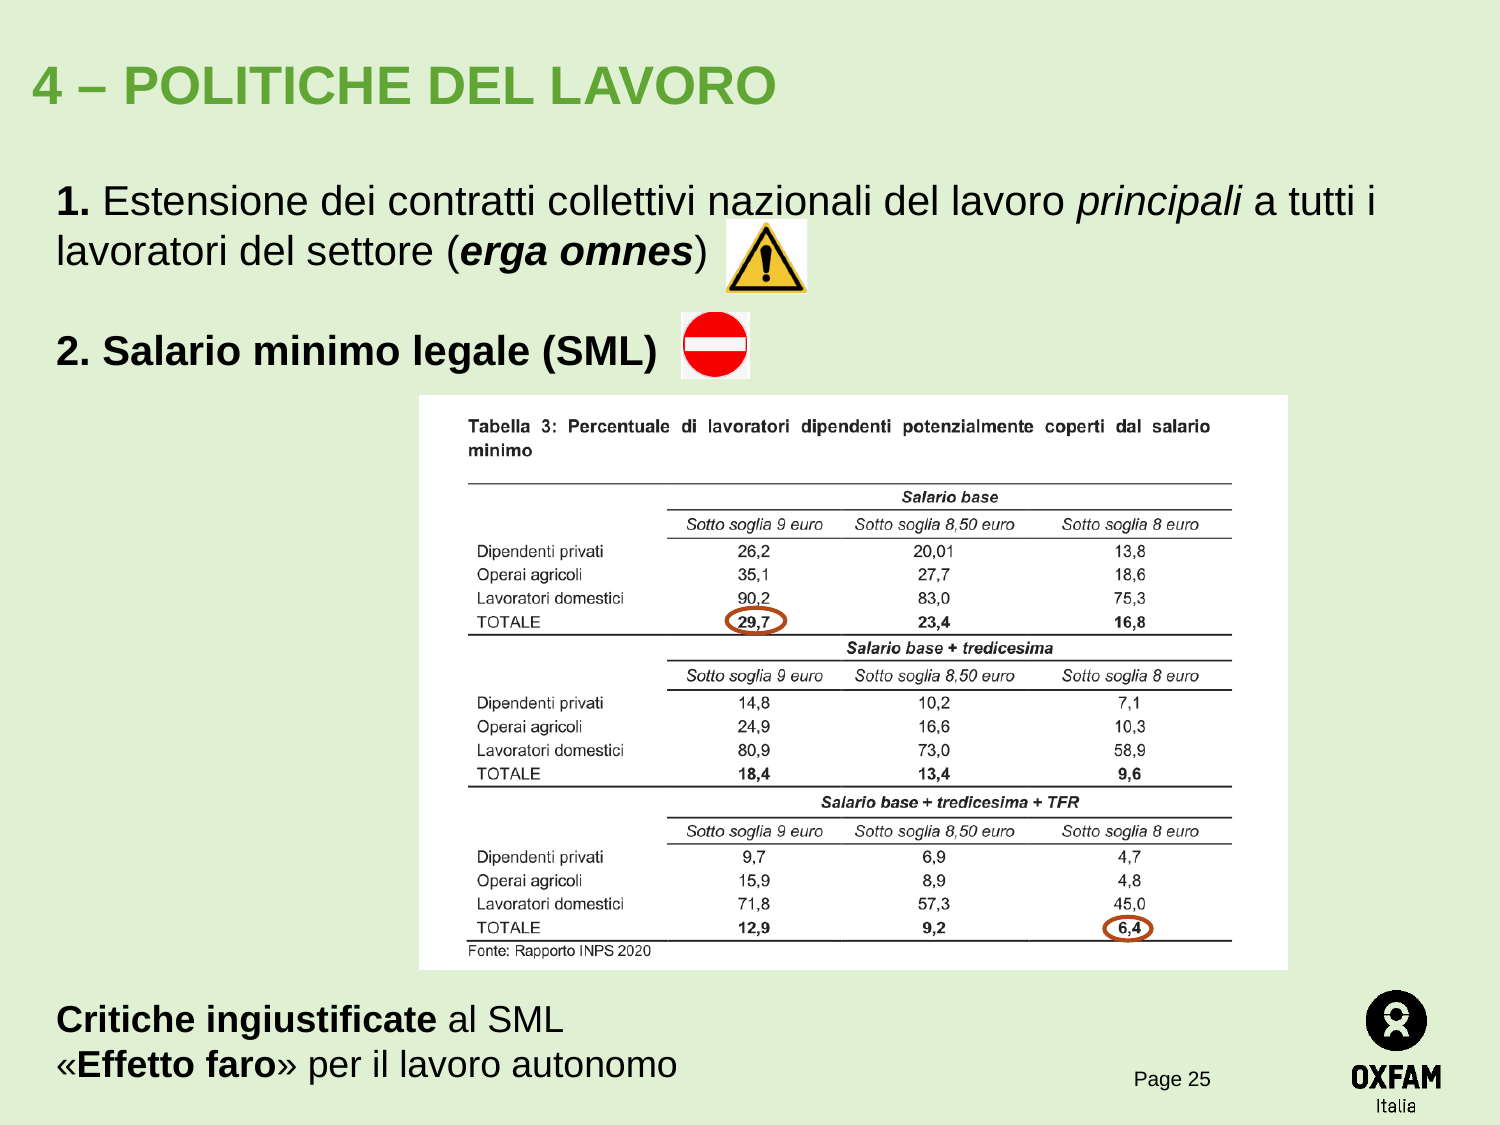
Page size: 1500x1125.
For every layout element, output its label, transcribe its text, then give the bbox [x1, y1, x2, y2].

picture [1345, 1041, 1447, 1119]
picture [418, 395, 1288, 970]
text_box Critiche ingiustificate al SML «Effetto faro» per il lavoro autonomo [41, 987, 1128, 1092]
list [75, 166, 1459, 1041]
title 4 – POLITICHE DEL LAVORO [17, 24, 1459, 143]
text_box 1. Estensione dei contratti collettivi nazionali del lavoro principali a tutti i lavoratori del settore (erga omnes) 2. Salario minimo legale (SML) [41, 166, 1412, 526]
picture [726, 219, 808, 294]
picture [680, 312, 751, 379]
